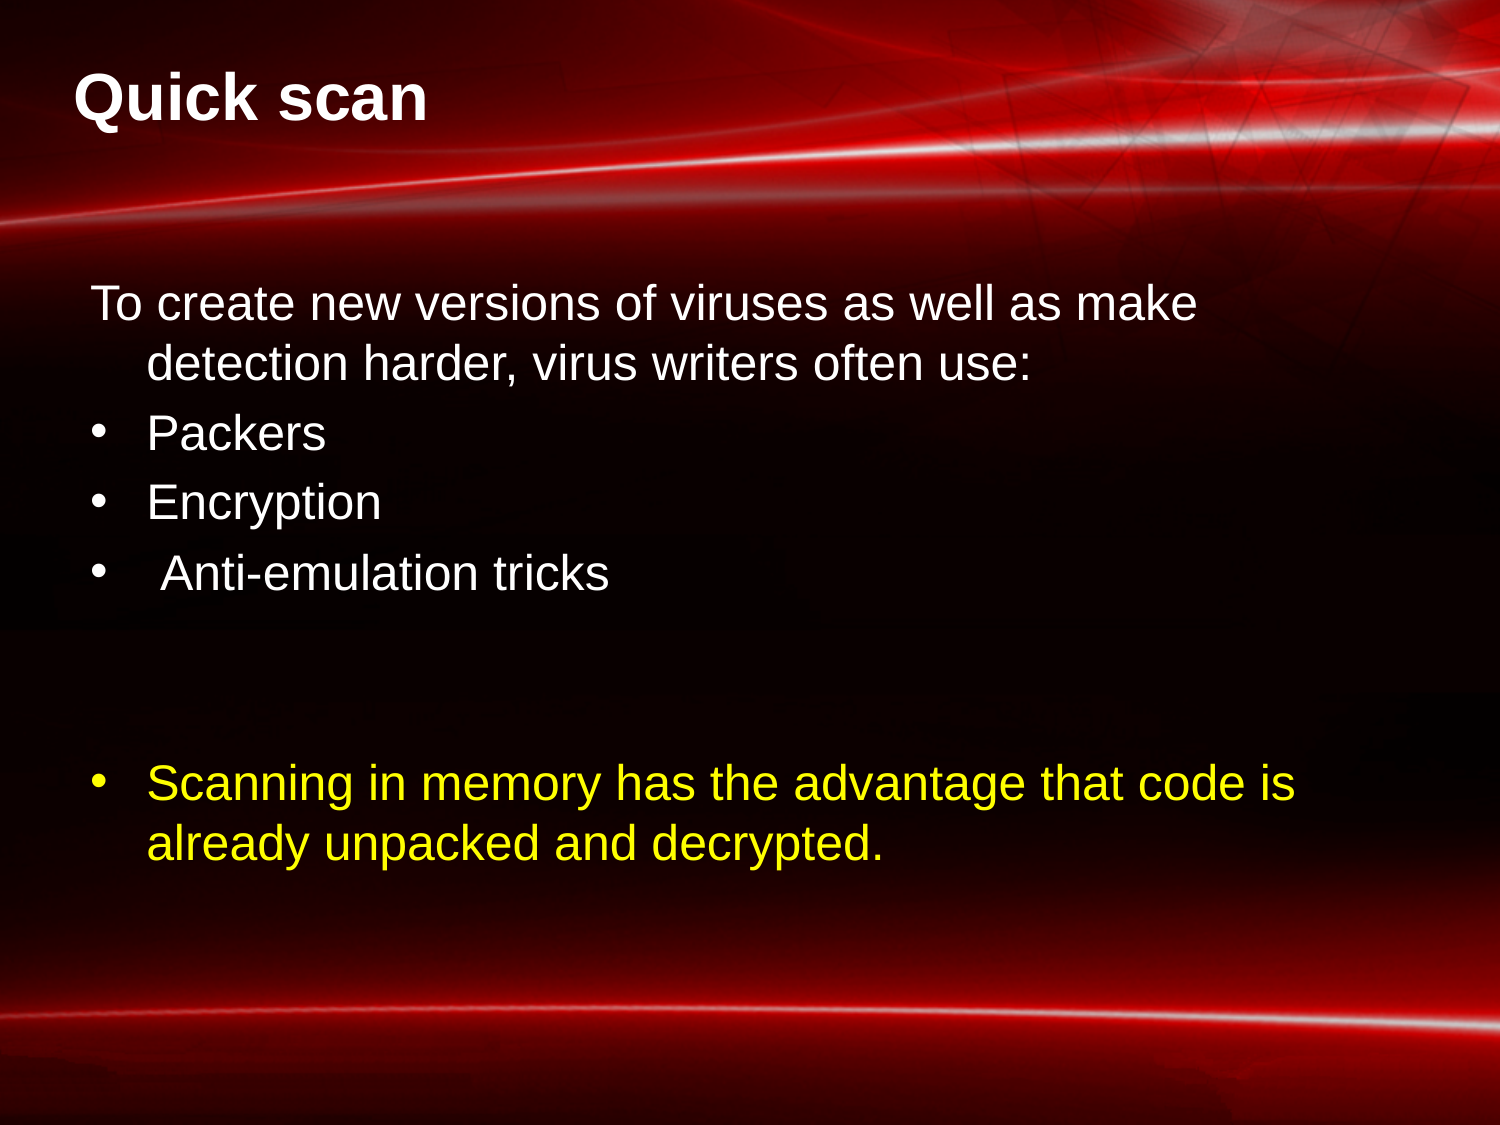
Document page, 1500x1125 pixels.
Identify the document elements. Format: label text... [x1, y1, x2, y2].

title Quick scan [58, 0, 1409, 188]
picture [0, 0, 1500, 1125]
list To create new versions of viruses as well as make detection harder, virus writers often use: Packers Encryption Anti-emulation tricks Scanning in memory has the advantage that code is already unpacked and decrypted. [74, 262, 1426, 1006]
